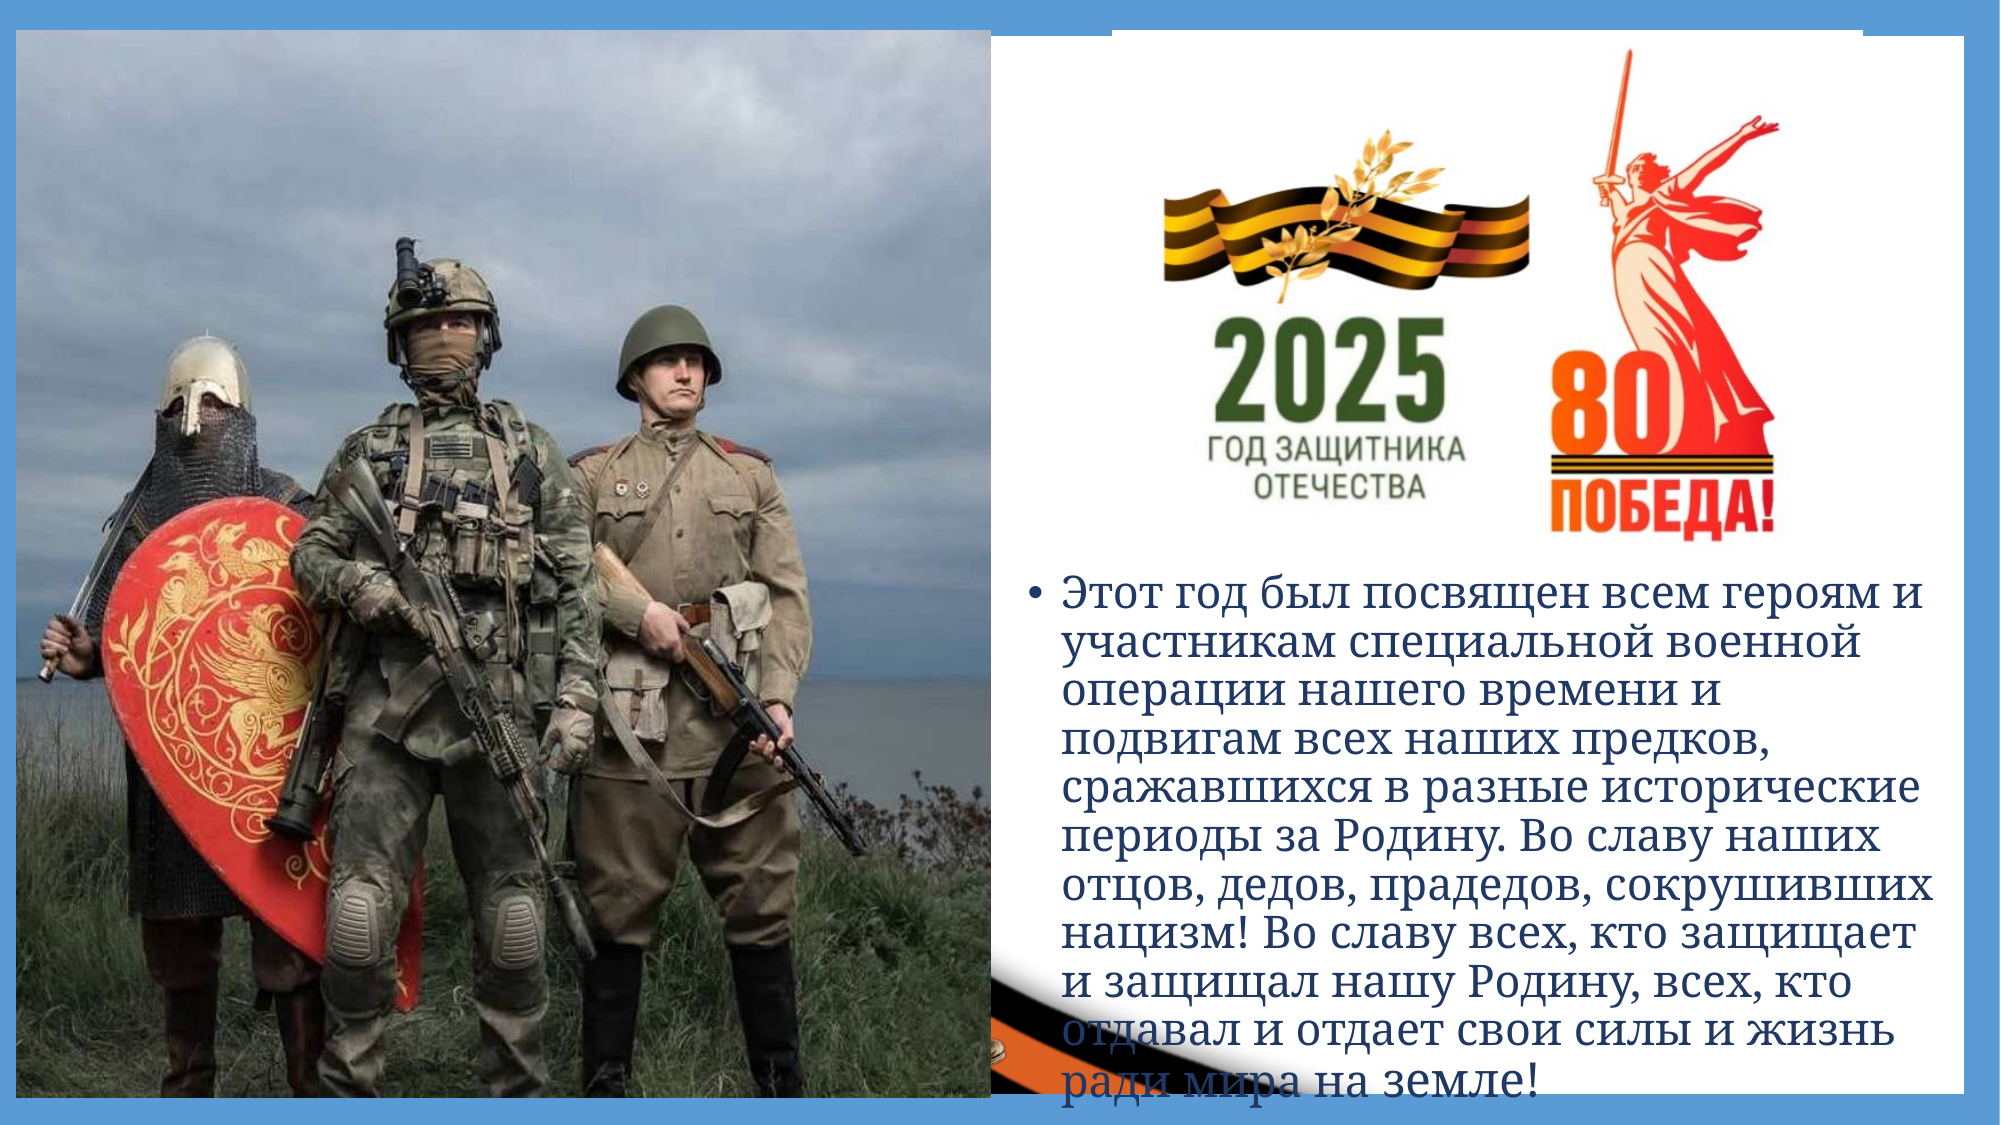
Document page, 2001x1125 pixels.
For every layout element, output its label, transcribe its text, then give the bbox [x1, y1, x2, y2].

picture [16, 30, 1863, 1098]
list Этот год был посвящен всем героям и участникам специальной военной операции нашего времени и подвигам всех наших предков, сражавшихся в разные исторические периоды за Родину. Во славу наших отцов, дедов, прадедов, сокрушивших нацизм! Во славу всех, кто защищает и защищал нашу Родину, всех, кто отдавал и отдает свои силы и жизнь ради мира на земле! [1012, 562, 1962, 1125]
